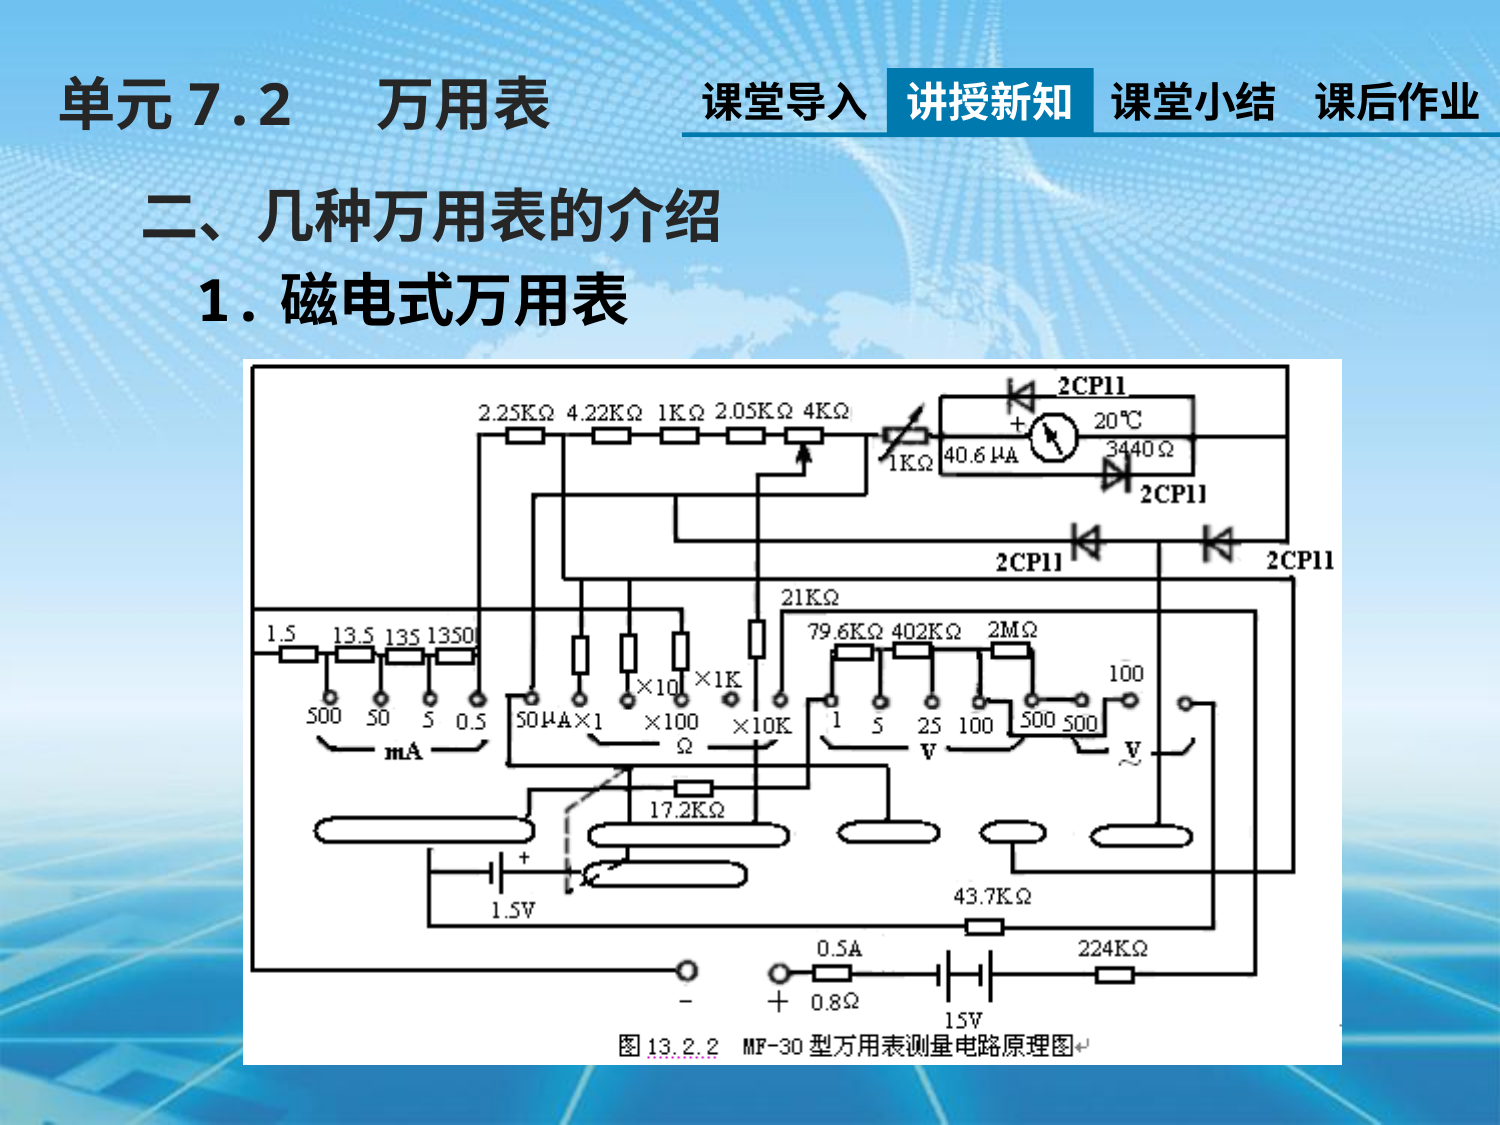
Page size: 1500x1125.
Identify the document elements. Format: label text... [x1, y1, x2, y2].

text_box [42, 59, 1500, 146]
picture [0, 0, 1500, 1125]
text_box 1.磁电式万用表 [181, 263, 1404, 346]
text_box 二、几种万用表的介绍 [125, 172, 1404, 257]
